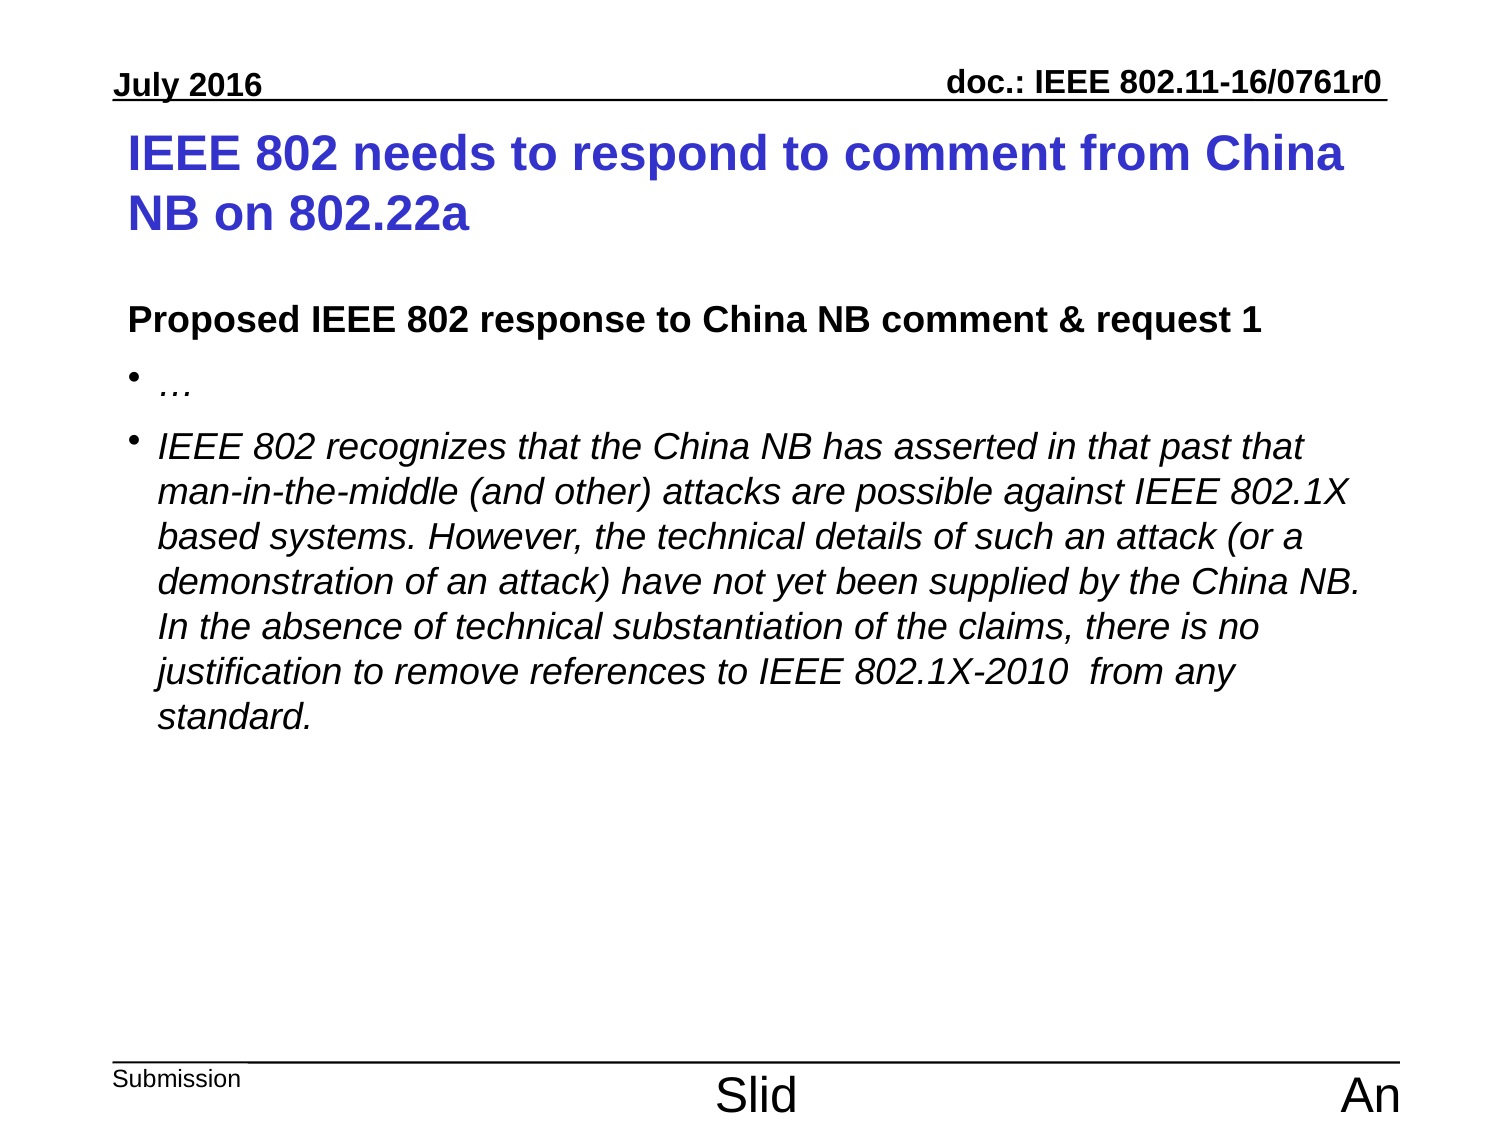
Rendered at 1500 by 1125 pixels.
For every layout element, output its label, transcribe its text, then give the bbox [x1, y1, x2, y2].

slide_number Slide 7 [709, 1061, 803, 1093]
footer Andrew Myles, Cisco [1320, 1061, 1402, 1093]
title IEEE 802 needs to respond to comment from China NB on 802.22a [112, 112, 1388, 287]
list Proposed IEEE 802 response to China NB comment & request 1 … IEEE 802 recognizes that the China NB has asserted in that past that man-in-the-middle (and other) attacks are possible against IEEE 802.1X based systems. However, the technical details of such an attack (or a demonstration of an attack) have not yet been supplied by the China NB. In the absence of technical substantiation of the claims, there is no justification to remove references to IEEE 802.1X-2010 from any standard. [112, 287, 1388, 963]
